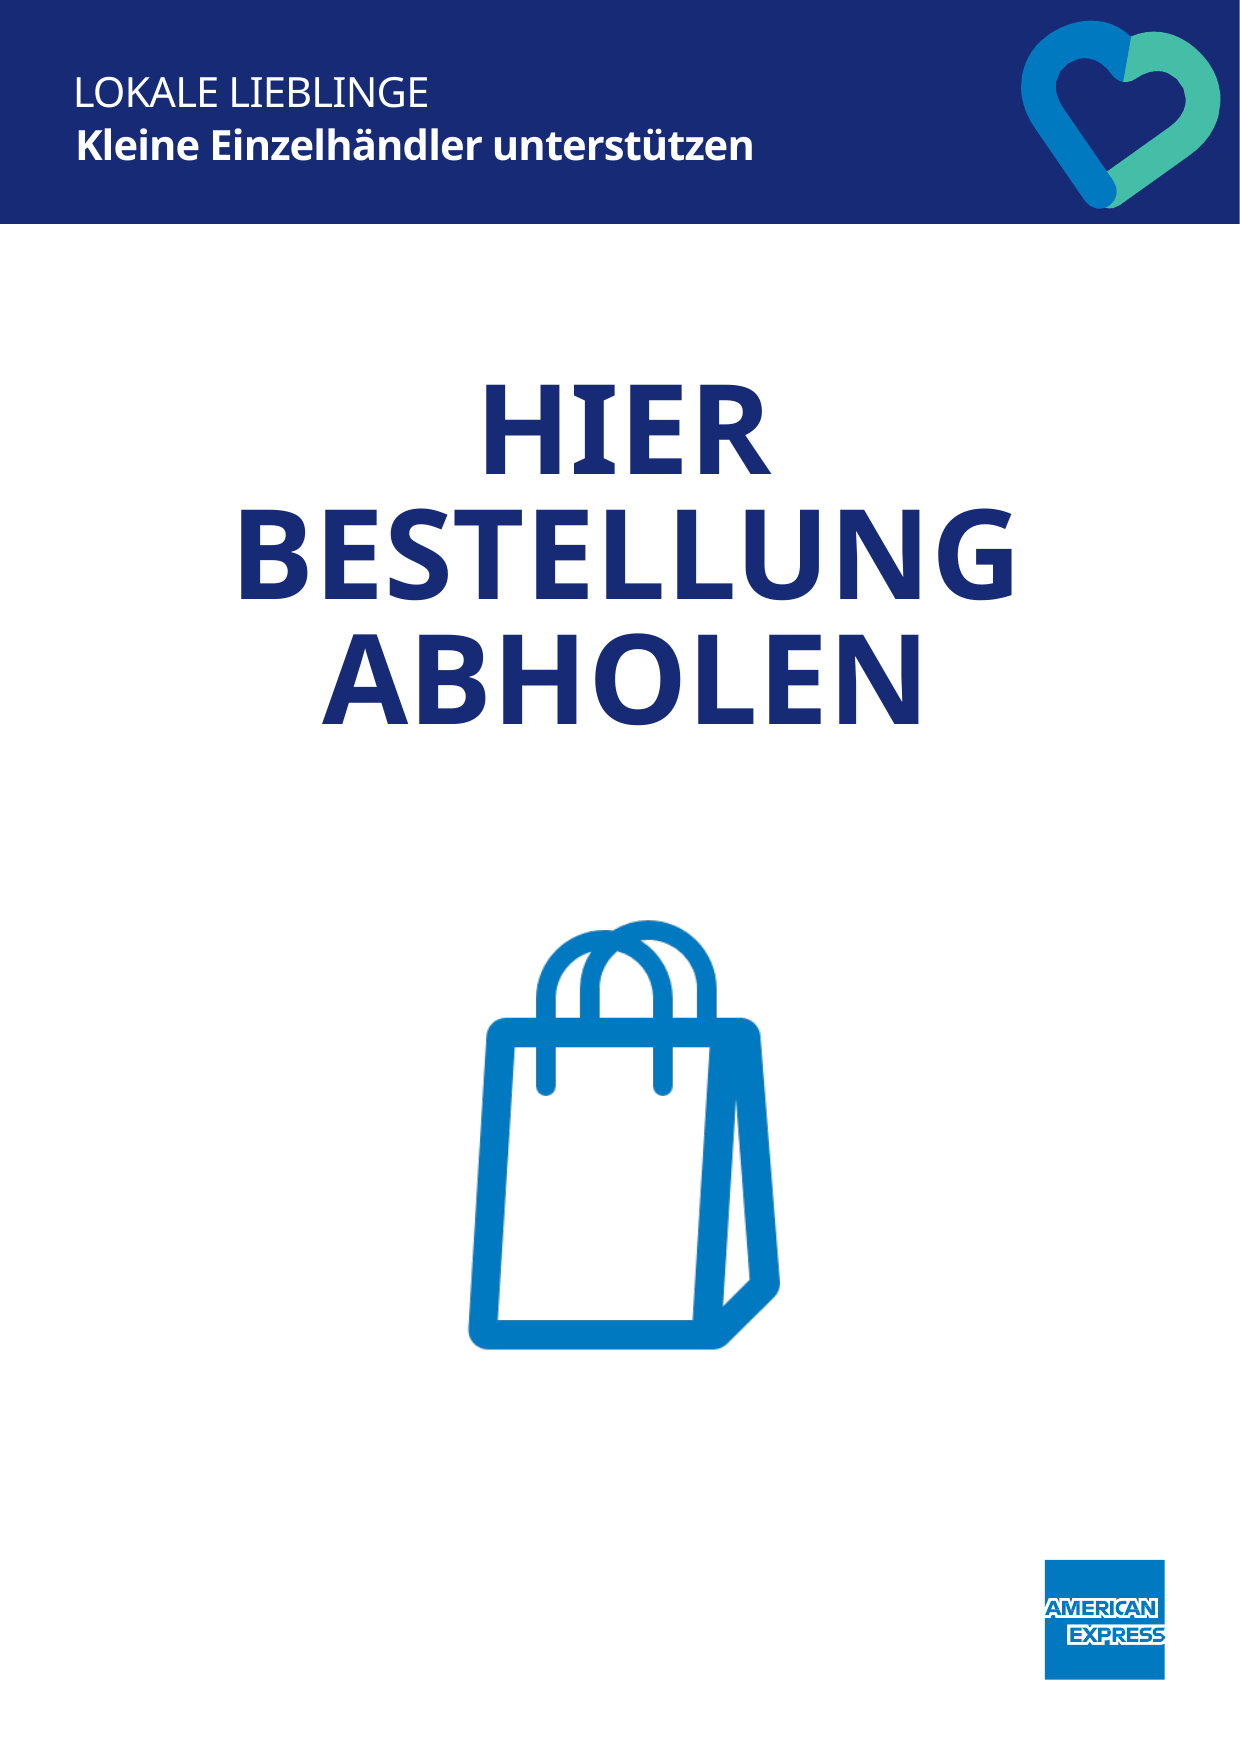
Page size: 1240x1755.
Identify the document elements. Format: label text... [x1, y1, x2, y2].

text_box [1082, 1600, 1094, 1616]
text_box [1095, 1600, 1114, 1616]
text_box [0, 0, 1240, 224]
text_box [1112, 1627, 1166, 1642]
text_box LOKALE LIEBLINGE Kleine Einzelhändler unterstützen. [72, 64, 970, 169]
text_box [1106, 31, 1221, 209]
picture [390, 901, 858, 1369]
list HIER BESTELLUNG ABHOLEN [120, 347, 1128, 1377]
text_box [1070, 1627, 1111, 1642]
text_box [1115, 1600, 1155, 1616]
text_box [1021, 20, 1132, 209]
text_box [1044, 1559, 1165, 1680]
text_box [1045, 1600, 1080, 1616]
